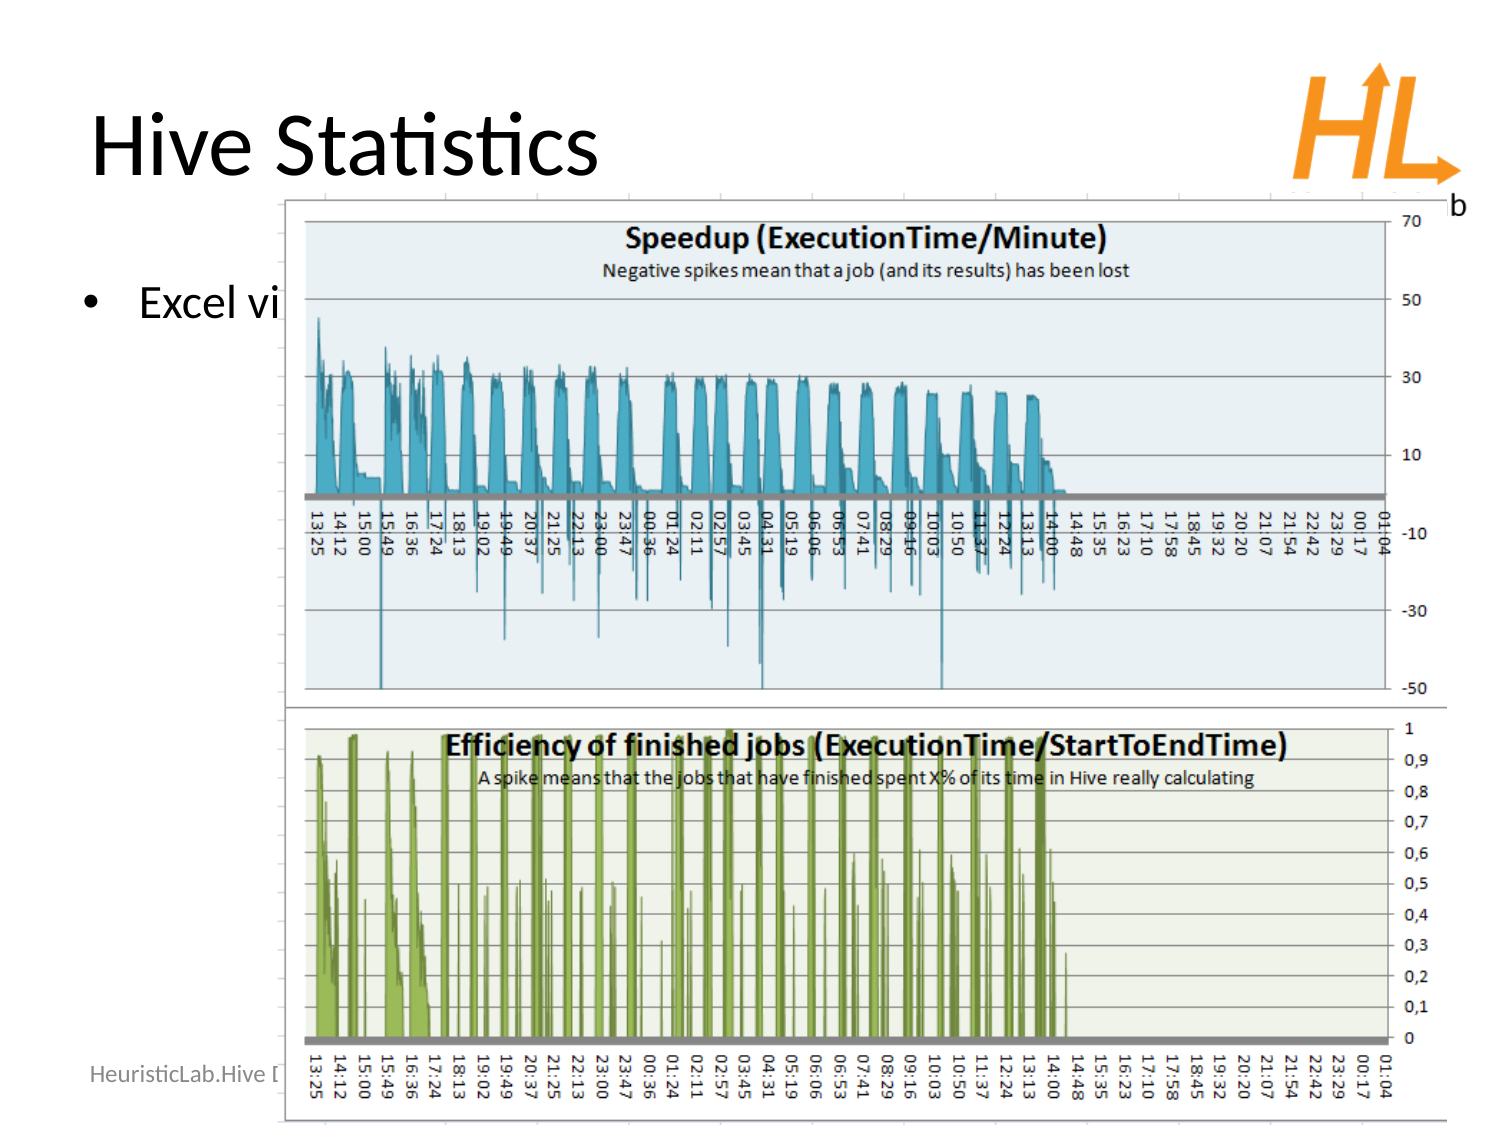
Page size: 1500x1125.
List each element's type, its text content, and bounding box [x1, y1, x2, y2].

list Excel visualization of a HiveEngine run of MetaOptimization [74, 262, 272, 1006]
text_box HeuristicLab.Hive Deep Dive [75, 1042, 272, 1103]
picture [277, 27, 1474, 1125]
title Hive Statistics [74, 44, 1282, 233]
